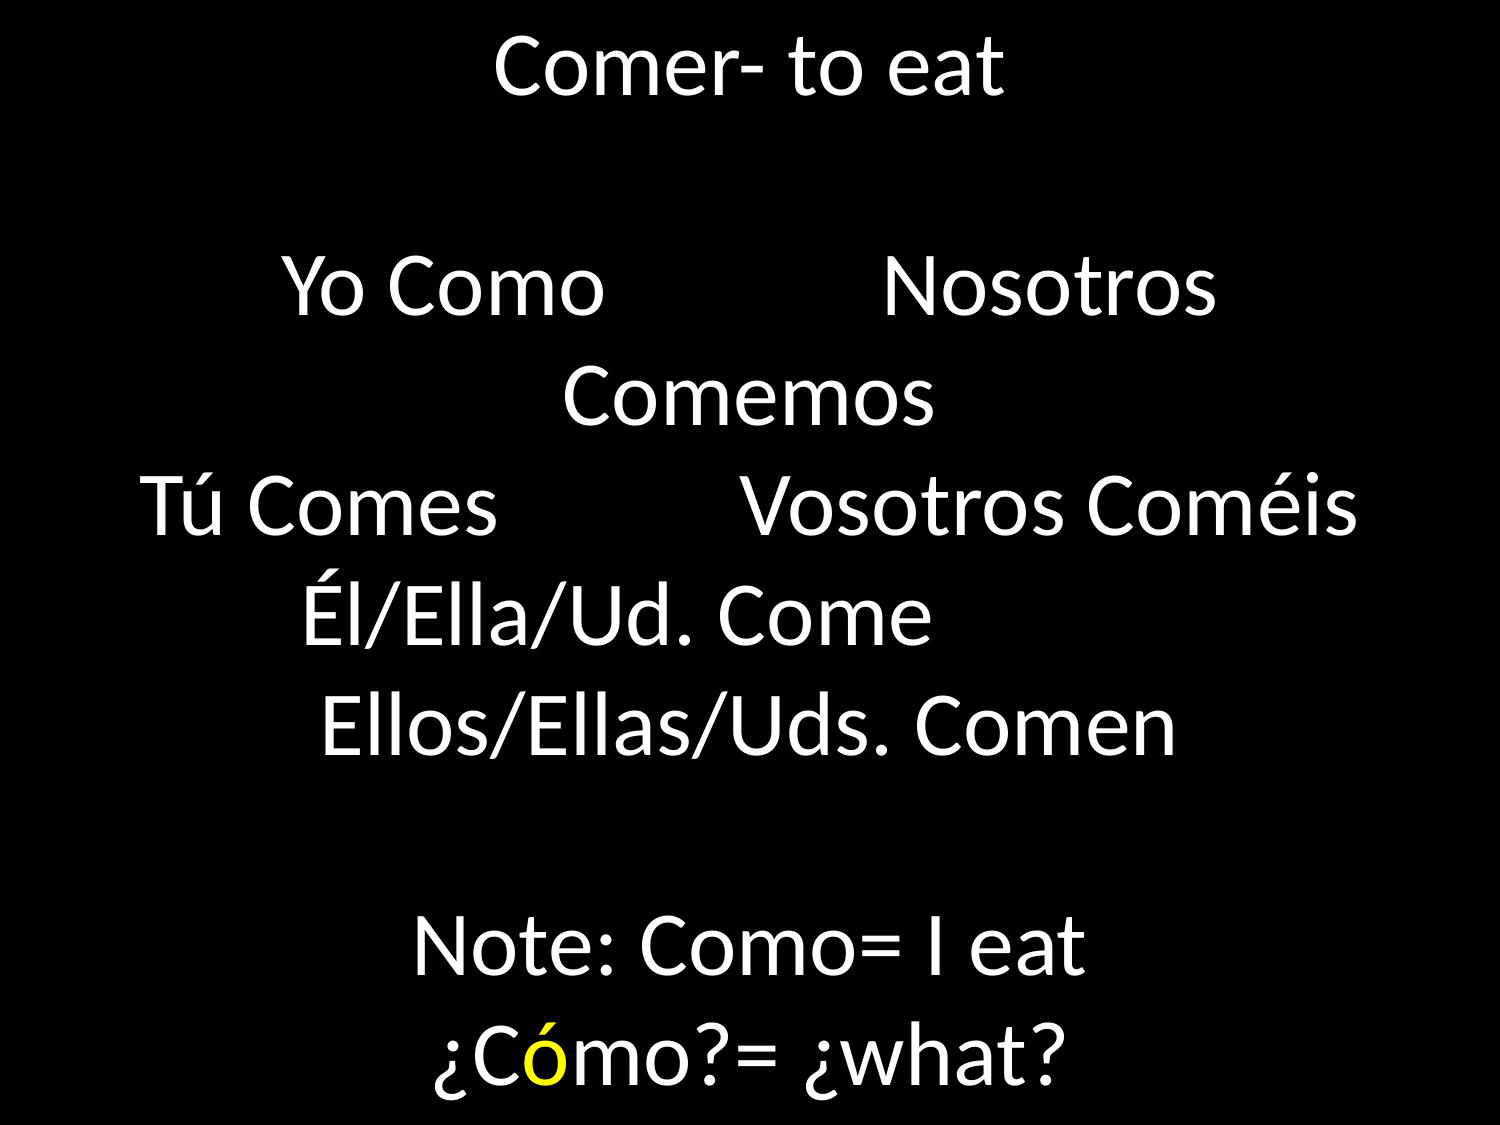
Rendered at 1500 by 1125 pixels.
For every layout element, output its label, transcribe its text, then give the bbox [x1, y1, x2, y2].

title Comer- to eat Yo Como Nosotros Comemos Tú Comes Vosotros Coméis Él/Ella/Ud. Come Ellos/Ellas/Uds. Comen Note: Como= I eat ¿Cómo?= ¿what? [75, 45, 1425, 1063]
